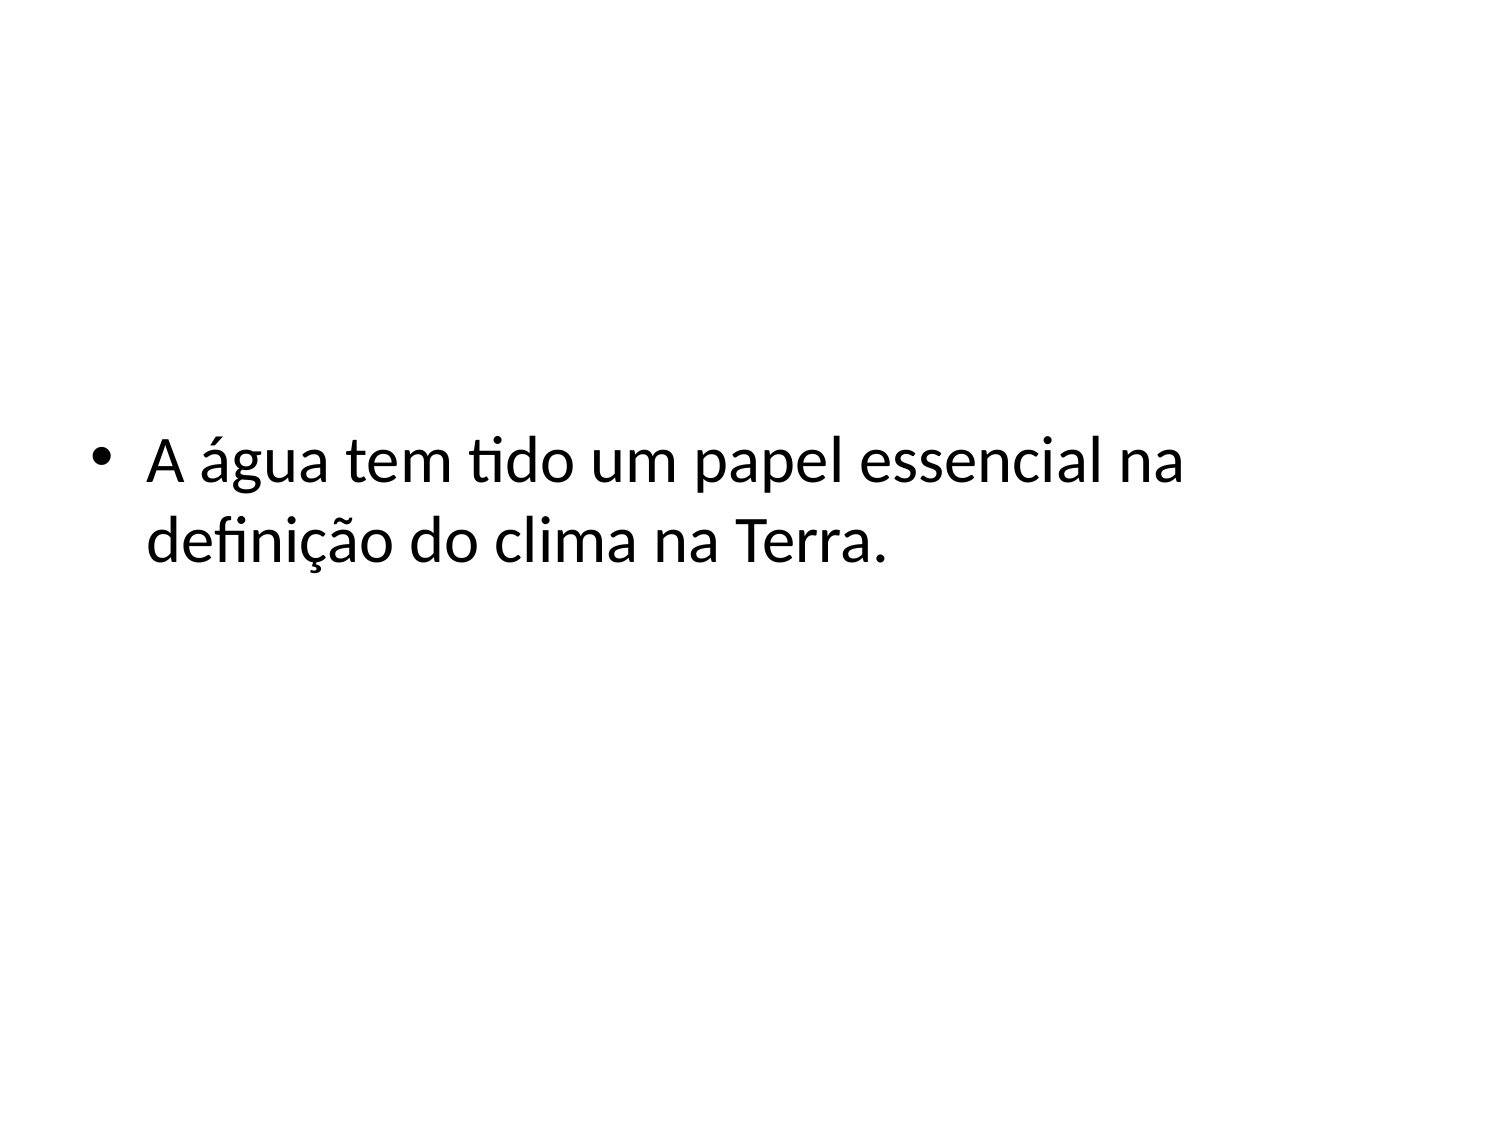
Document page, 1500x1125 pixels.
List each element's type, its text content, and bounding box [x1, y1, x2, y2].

list A água tem tido um papel essencial na definição do clima na Terra. [75, 408, 1425, 1005]
